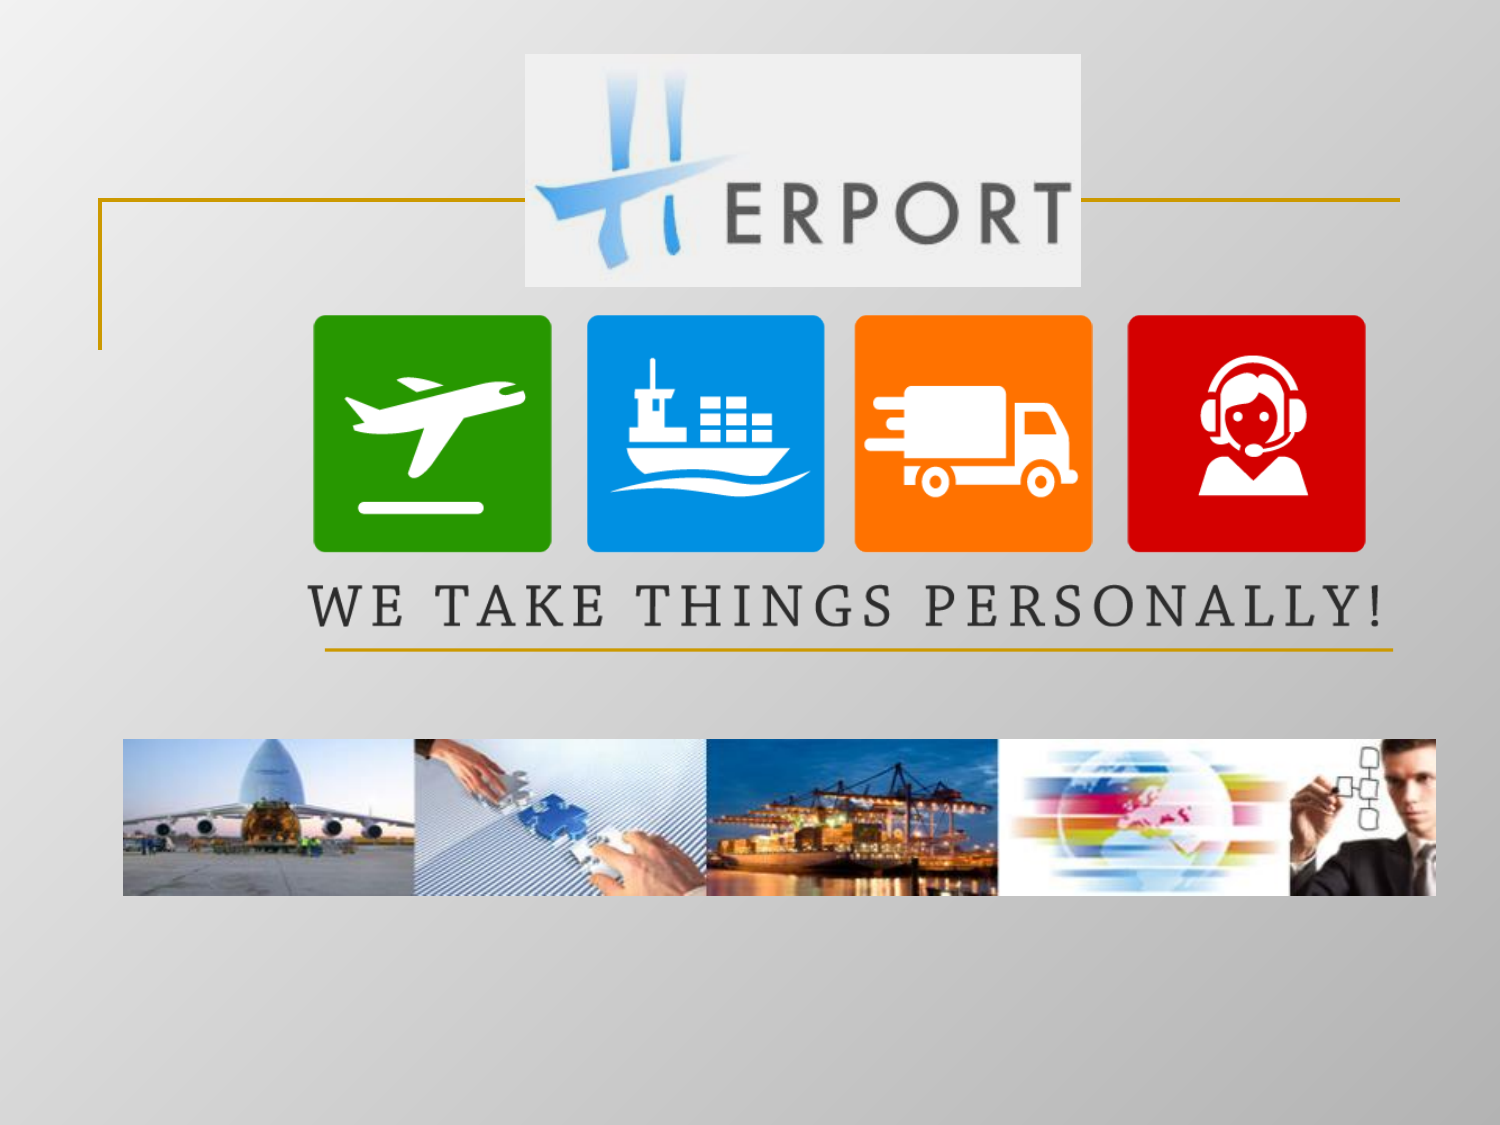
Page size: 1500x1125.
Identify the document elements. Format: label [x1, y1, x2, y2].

picture [277, 314, 1400, 628]
picture [525, 54, 1081, 287]
picture [123, 739, 1436, 897]
